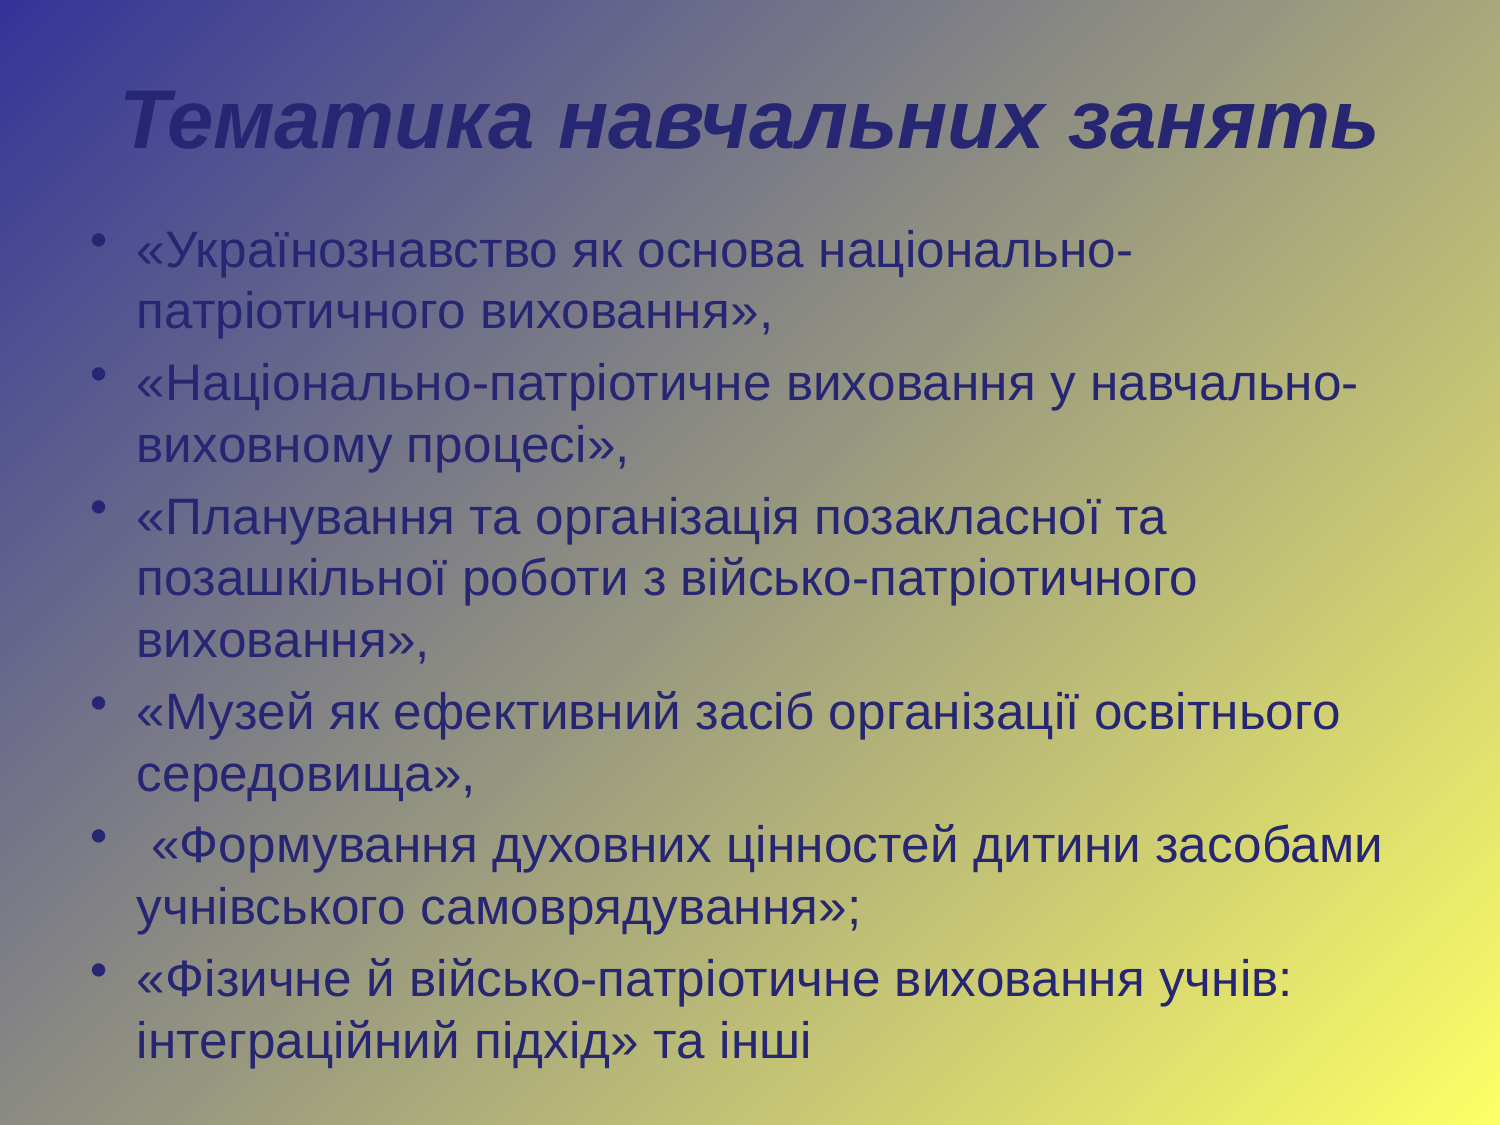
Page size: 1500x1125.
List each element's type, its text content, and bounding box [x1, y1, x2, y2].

list «Українознавство як основа національно-патріотичного виховання», «Національно-патріотичне виховання у навчально-виховному процесі», «Планування та організація позакласної та позашкільної роботи з військо-патріотичного виховання», «Музей як ефективний засіб організації освітнього середовища», «Формування духовних цінностей дитини засобами учнівського самоврядування»; «Фізичне й військо-патріотичне виховання учнів: інтеграційний підхід» та інші [75, 208, 1425, 1083]
title Тематика навчальних занять [75, 45, 1425, 185]
